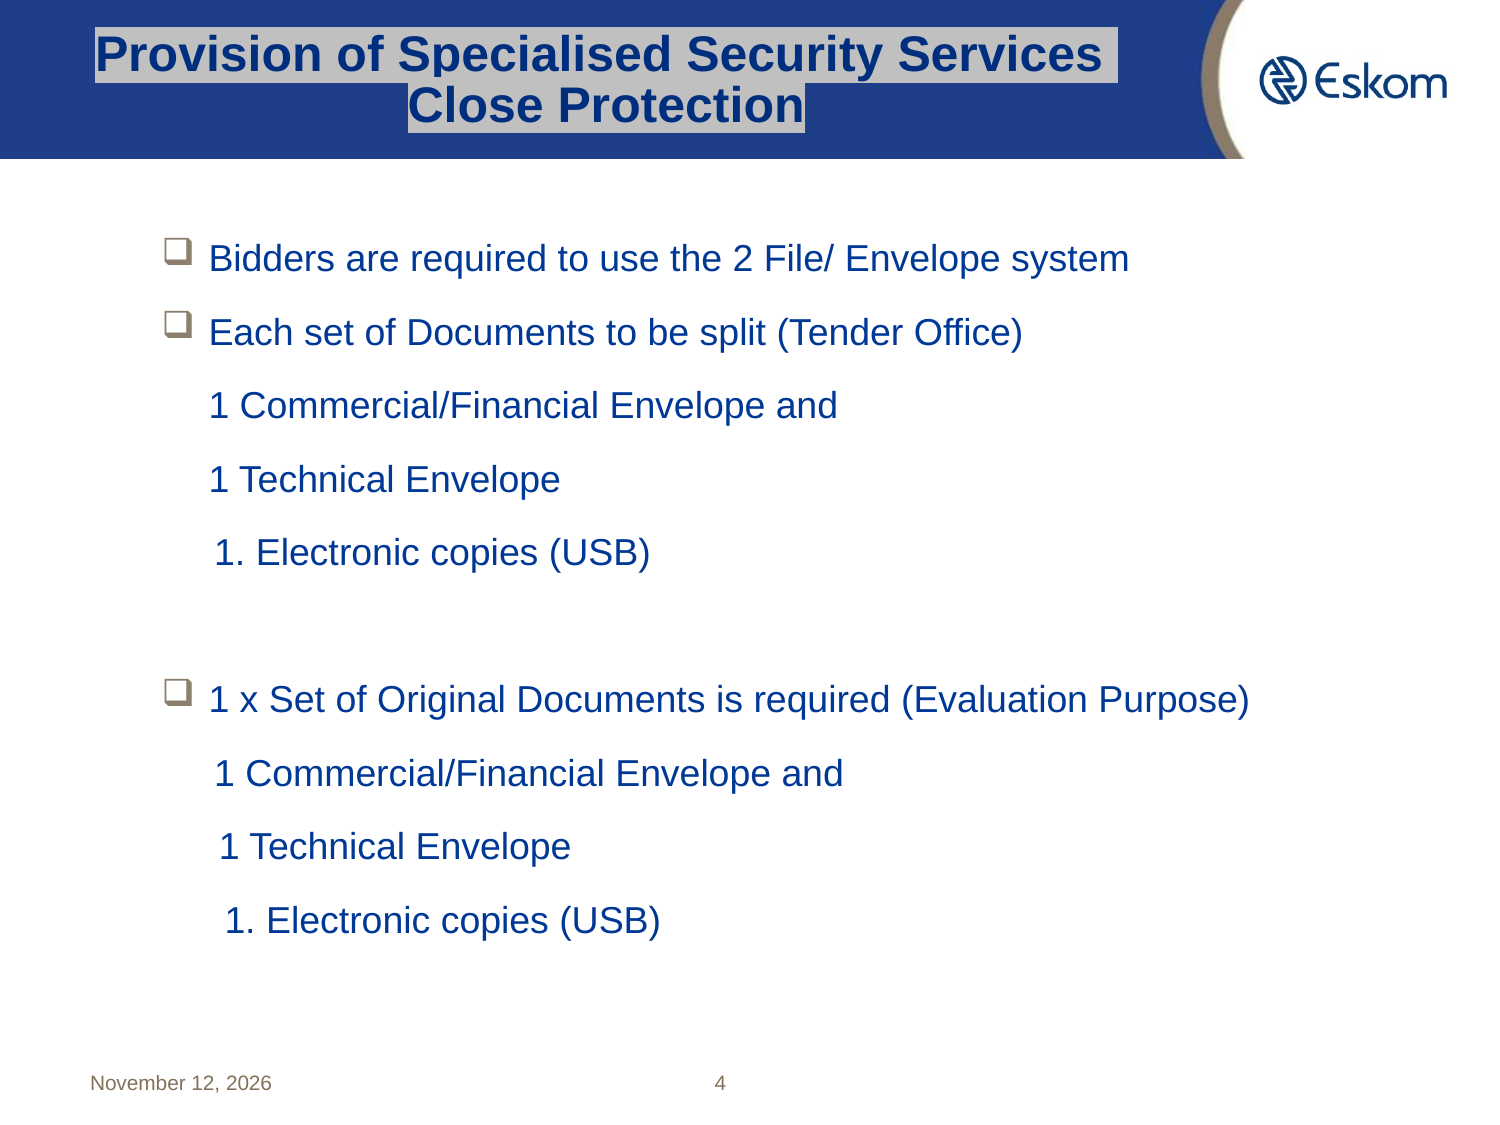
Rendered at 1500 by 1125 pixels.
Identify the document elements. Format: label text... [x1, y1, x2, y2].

picture [0, 0, 1246, 159]
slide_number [75, 1064, 361, 1103]
slide_number 4 [643, 1064, 798, 1103]
picture [1257, 55, 1450, 105]
list Bidders are required to use the 2 File/ Envelope system Each set of Documents to be split (Tender Office) 1 Commercial/Financial Envelope and 1 Technical Envelope 1. Electronic copies (USB) 1 x Set of Original Documents is required (Evaluation Purpose) 1 Commercial/Financial Envelope and 1 Technical Envelope 1. Electronic copies (USB) [71, 235, 1447, 1064]
title Provision of Specialised Security Services Close Protection [71, 27, 1142, 137]
